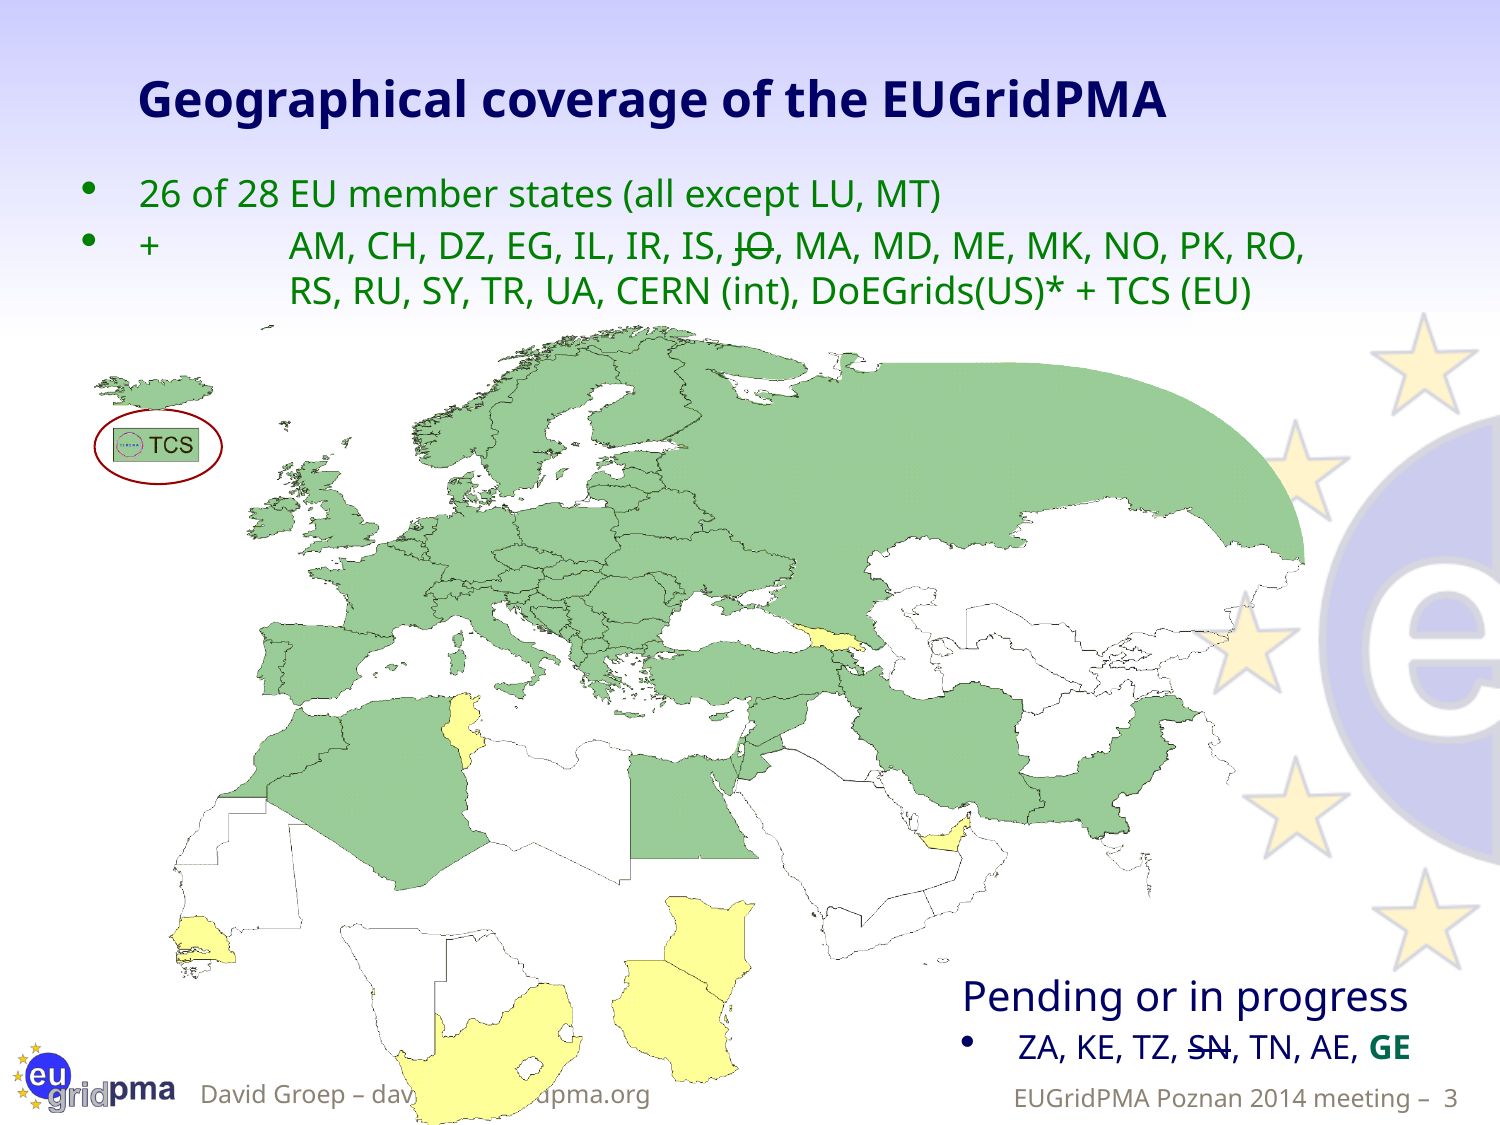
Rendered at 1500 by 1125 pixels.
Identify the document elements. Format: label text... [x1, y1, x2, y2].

picture [12, 312, 1500, 1125]
title Geographical coverage of the EUGridPMA [137, 24, 1458, 170]
text_box Pending or in progress ZA, KE, TZ, SN, TN, AE, GE [1309, 961, 1475, 1074]
text_box 26 of 28 EU member states (all except LU, MT) + AM, CH, DZ, EG, IL, IR, IS, JO, MA, MD, ME, MK, NO, PK, RO, RS, RU, SY, TR, UA, CERN (int), DoEGrids(US)* + TCS (EU) [67, 161, 1450, 948]
